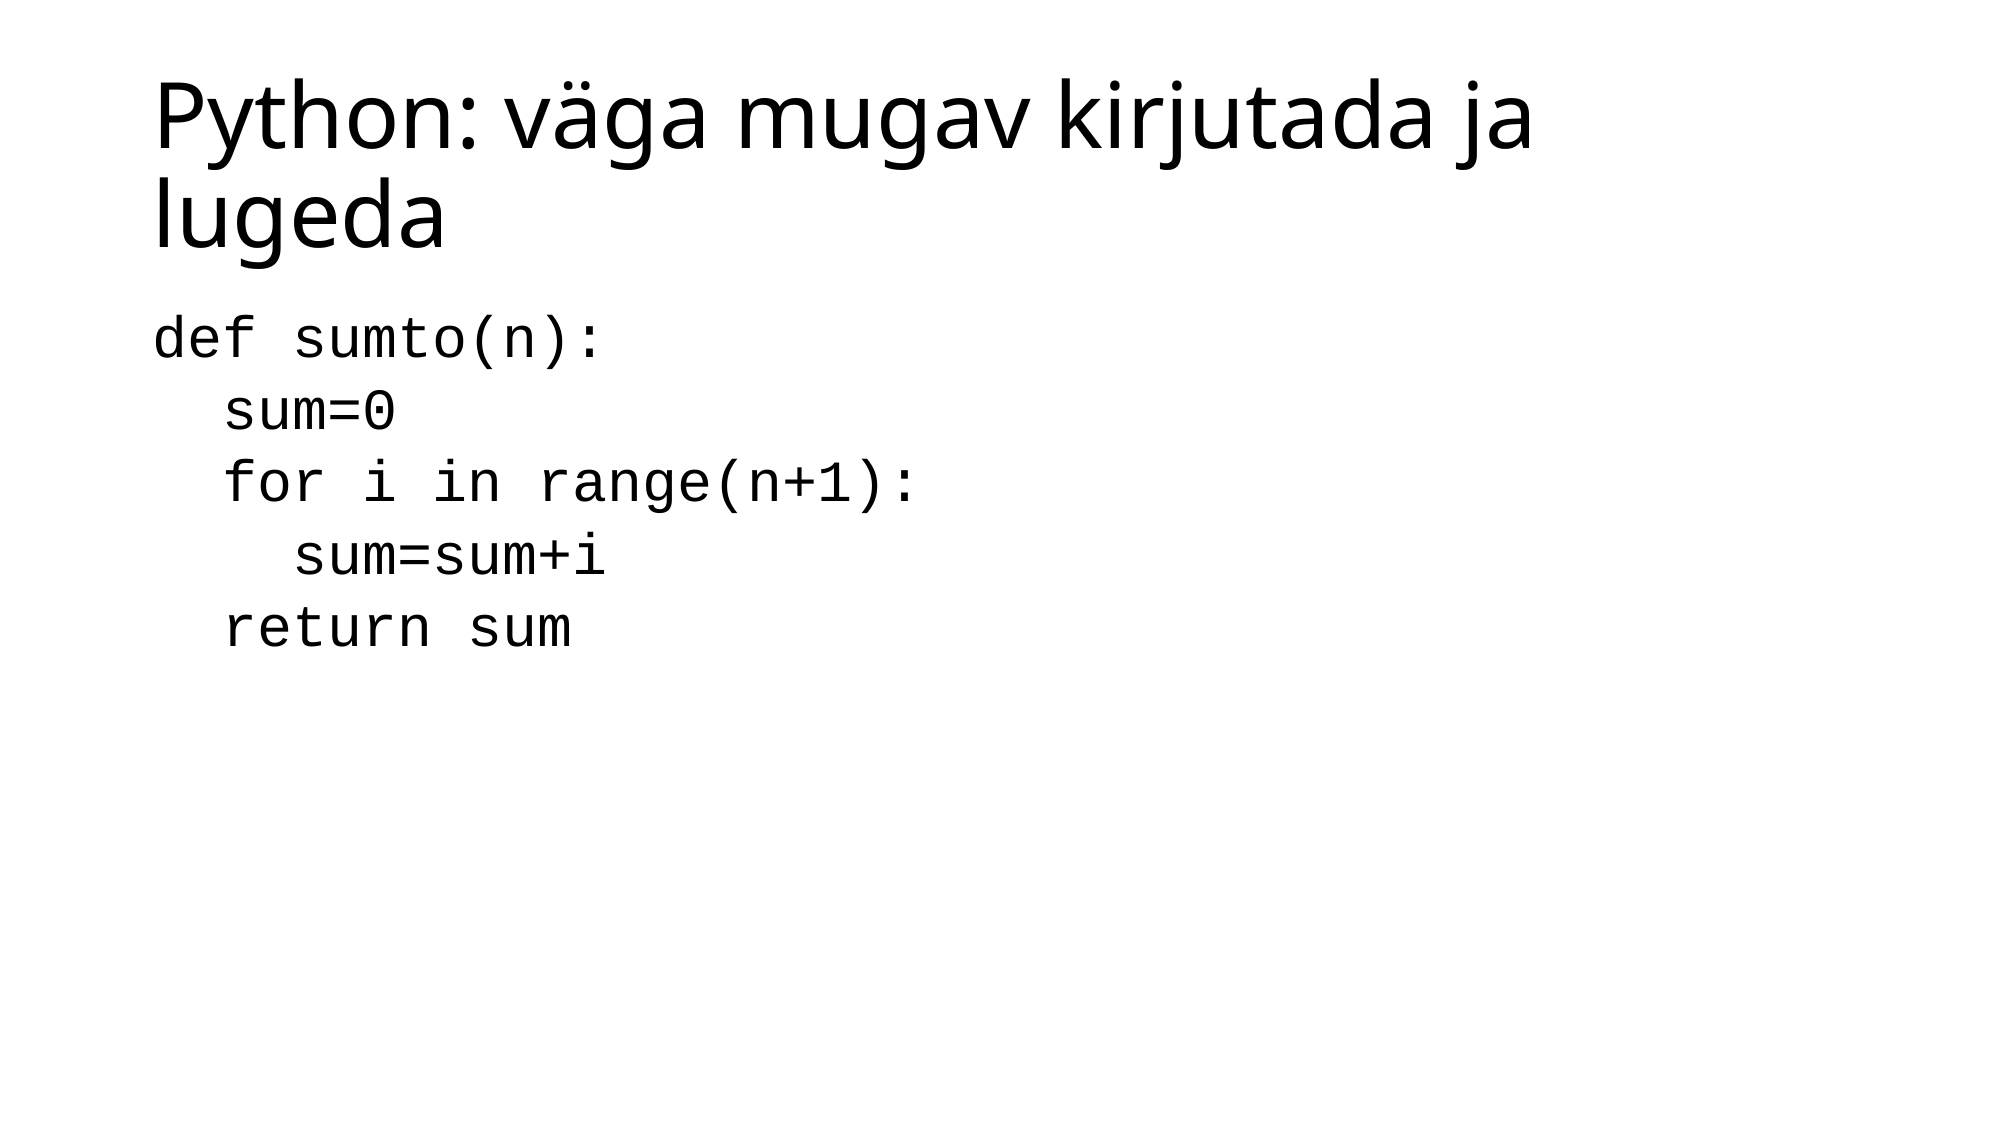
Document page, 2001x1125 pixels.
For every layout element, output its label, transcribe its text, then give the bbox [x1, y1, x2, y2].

list def sumto(n): sum=0 for i in range(n+1): sum=sum+i return sum [137, 299, 1863, 1014]
title Python: väga mugav kirjutada ja lugeda [137, 59, 1863, 278]
